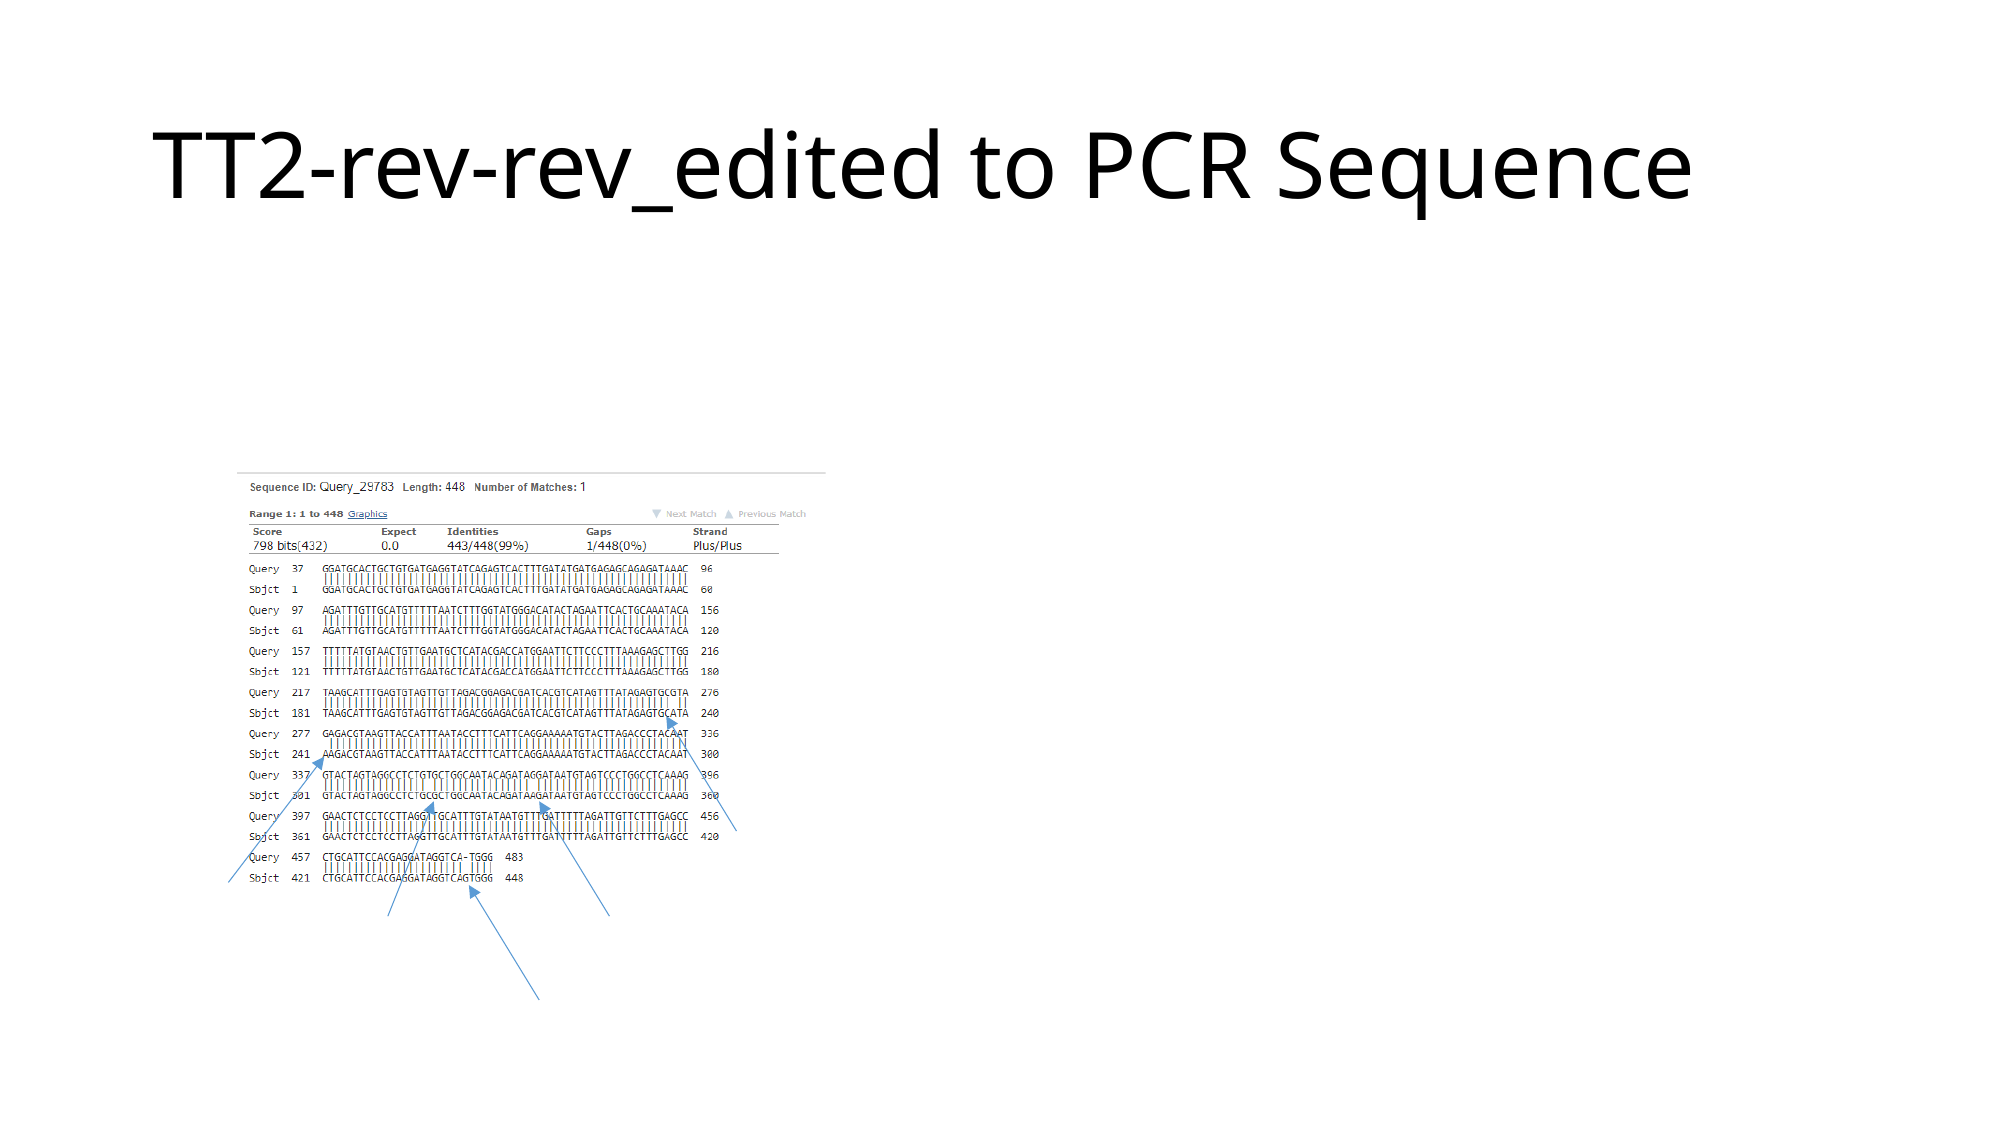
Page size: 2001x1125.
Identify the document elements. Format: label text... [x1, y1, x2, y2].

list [228, 472, 826, 905]
title TT2-rev-rev_edited to PCR Sequence [137, 59, 1863, 278]
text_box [228, 756, 325, 883]
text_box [468, 885, 540, 1000]
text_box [539, 801, 610, 917]
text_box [666, 716, 737, 832]
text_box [387, 801, 434, 917]
